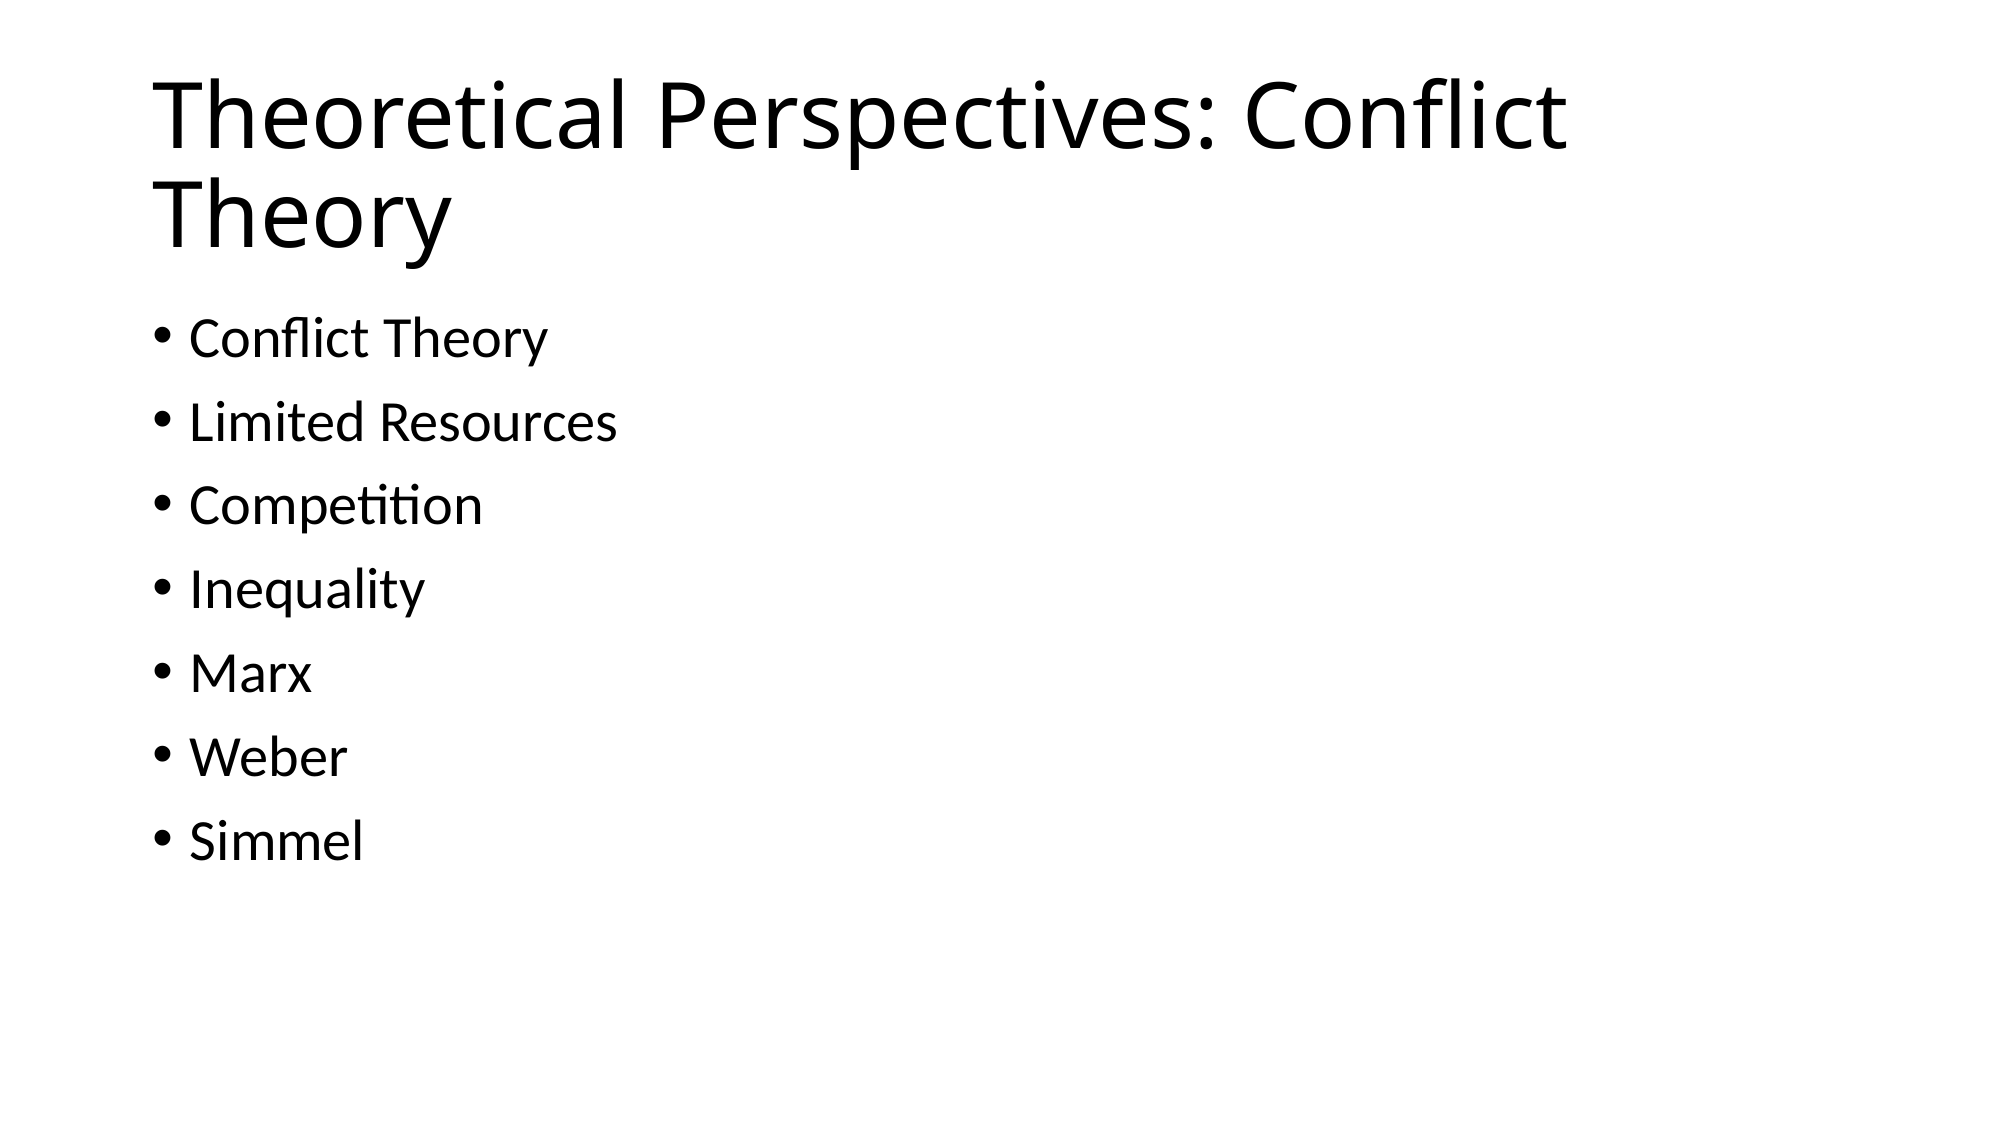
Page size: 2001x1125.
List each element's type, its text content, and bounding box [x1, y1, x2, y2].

list Conflict Theory Limited Resources Competition Inequality Marx Weber Simmel [137, 299, 1863, 1014]
title Theoretical Perspectives: Conflict Theory [137, 59, 1863, 278]
